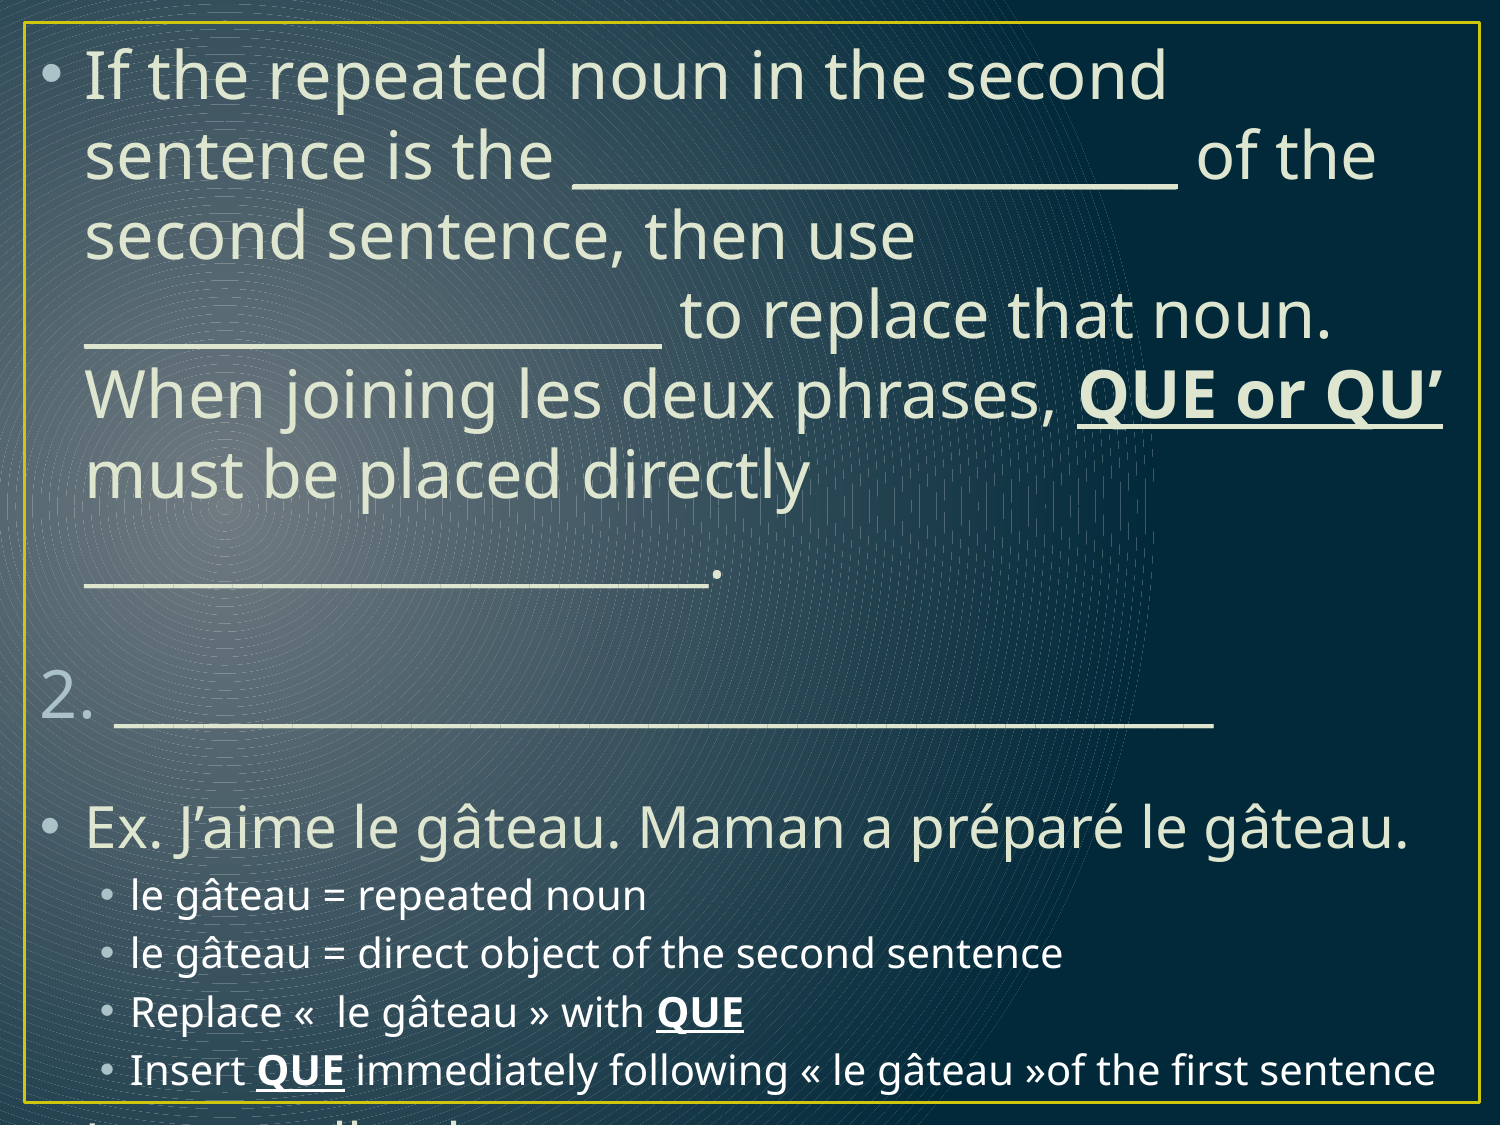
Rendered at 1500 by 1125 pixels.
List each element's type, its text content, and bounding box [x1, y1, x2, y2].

list If the repeated noun in the second sentence is the ______________________ of the second sentence, then use _____________________ to replace that noun. When joining les deux phrases, QUE or QU’ must be placed directly _____________________. _____________________________________ Ex. J’aime le gâteau. Maman a préparé le gâteau. le gâteau = repeated noun le gâteau = direct object of the second sentence Replace « le gâteau » with QUE Insert QUE immediately following « le gâteau »of the first sentence La nouvelle phrase: _________________________________________________ [24, 24, 1475, 1088]
